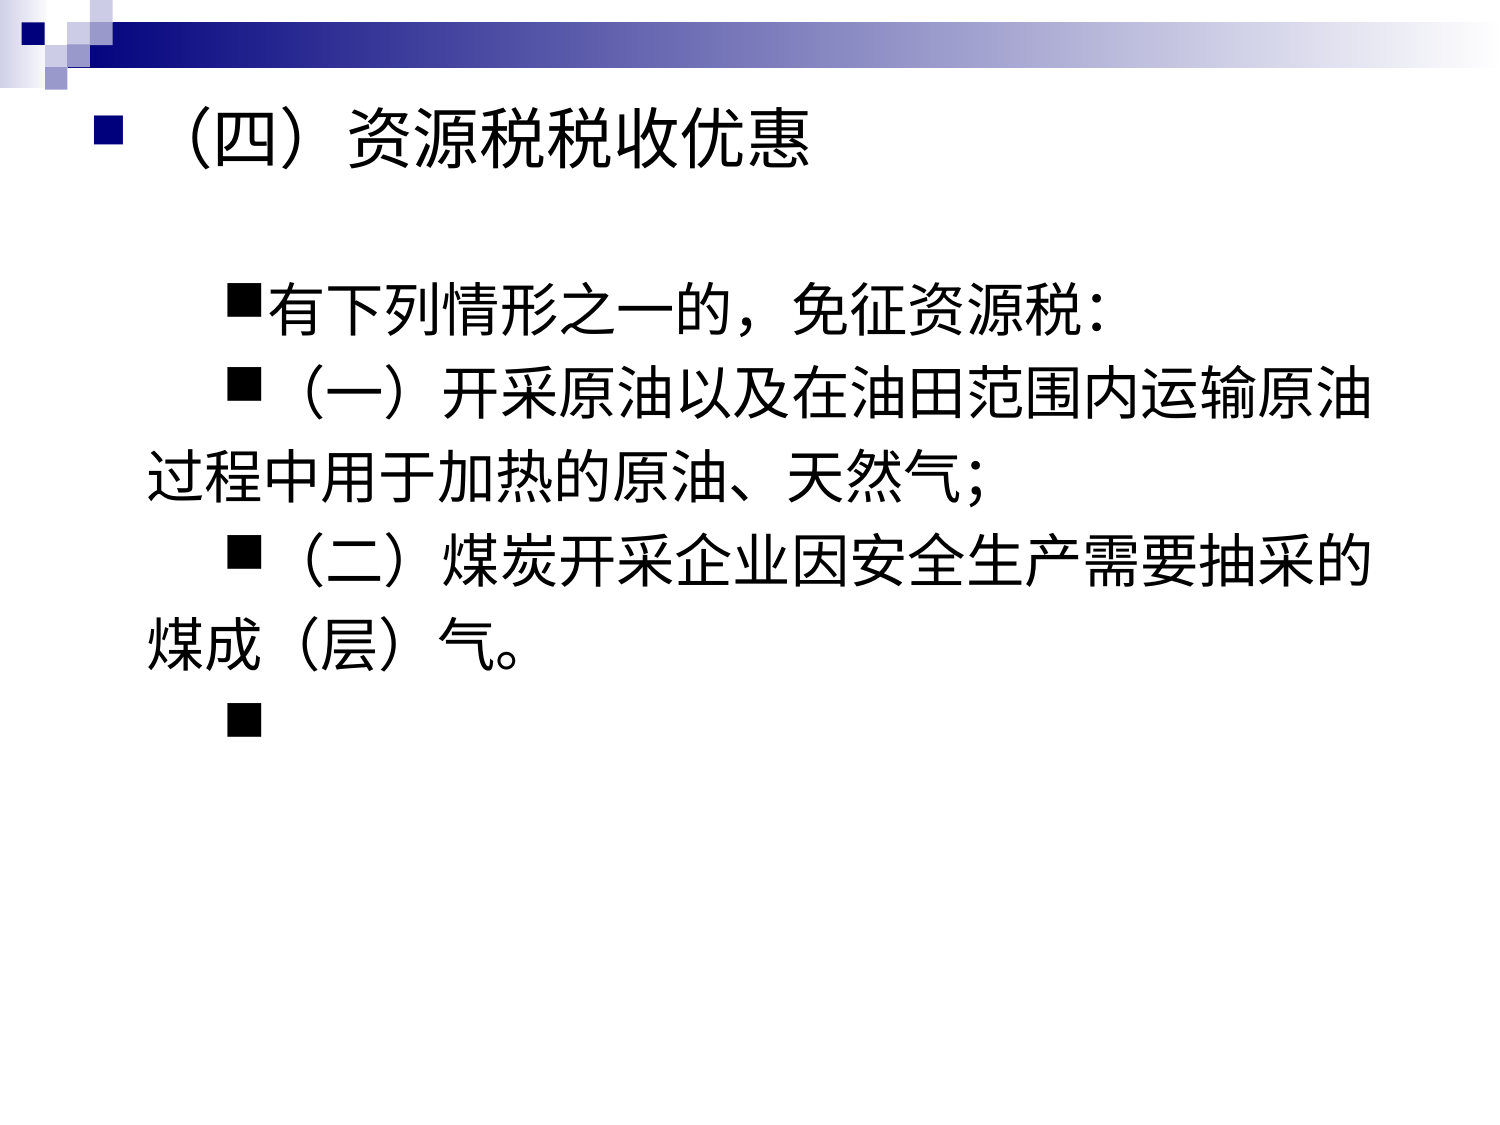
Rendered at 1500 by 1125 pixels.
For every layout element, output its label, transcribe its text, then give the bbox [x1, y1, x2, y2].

list （四）资源税税收优惠 有下列情形之一的，免征资源税： （一）开采原油以及在油田范围内运输原油过程中用于加热的原油、天然气； （二）煤炭开采企业因安全生产需要抽采的煤成（层）气。 [74, 89, 1426, 728]
